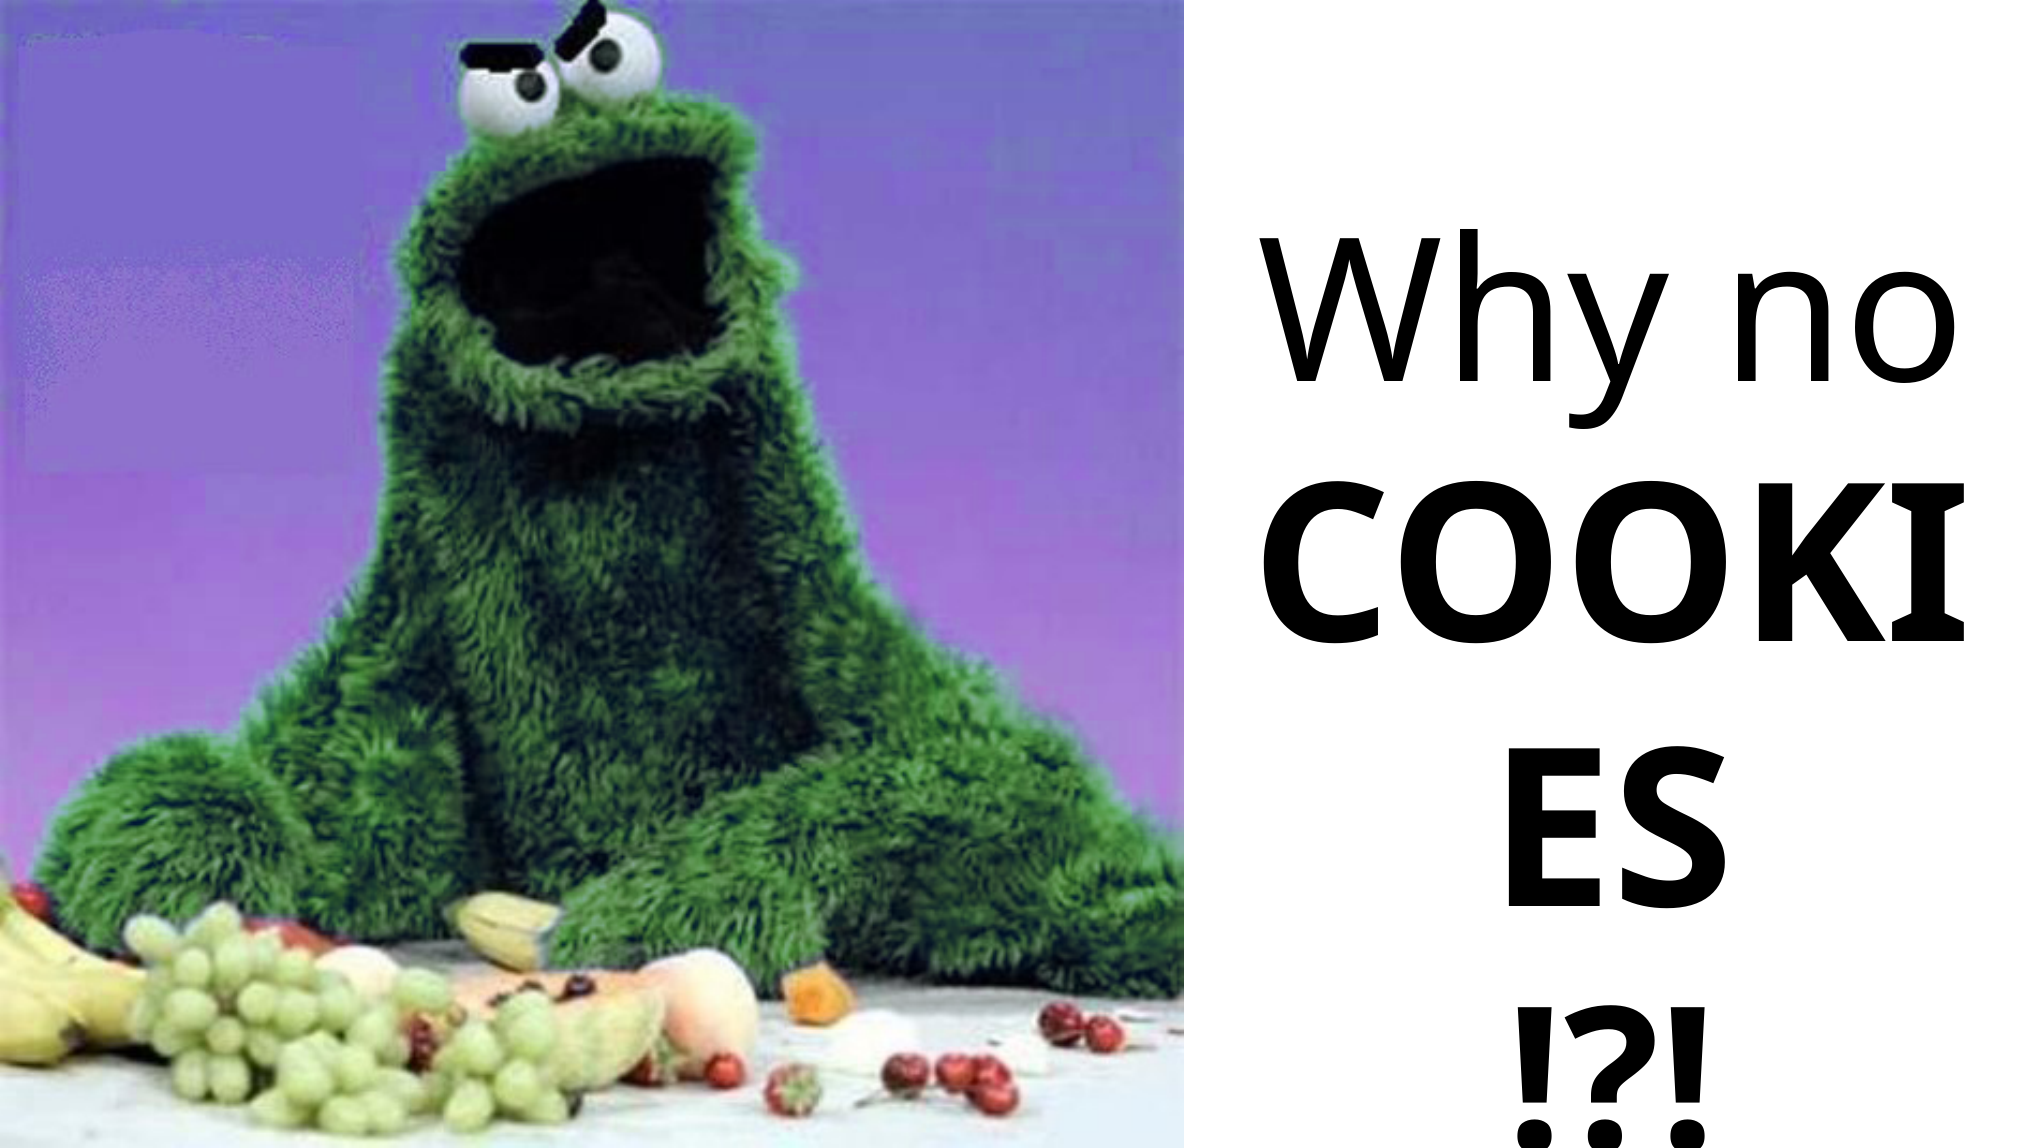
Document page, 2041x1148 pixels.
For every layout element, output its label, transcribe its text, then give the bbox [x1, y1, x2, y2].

picture [0, 0, 1184, 1148]
text_box Why no COOKIES !?! [1188, 173, 2041, 1148]
